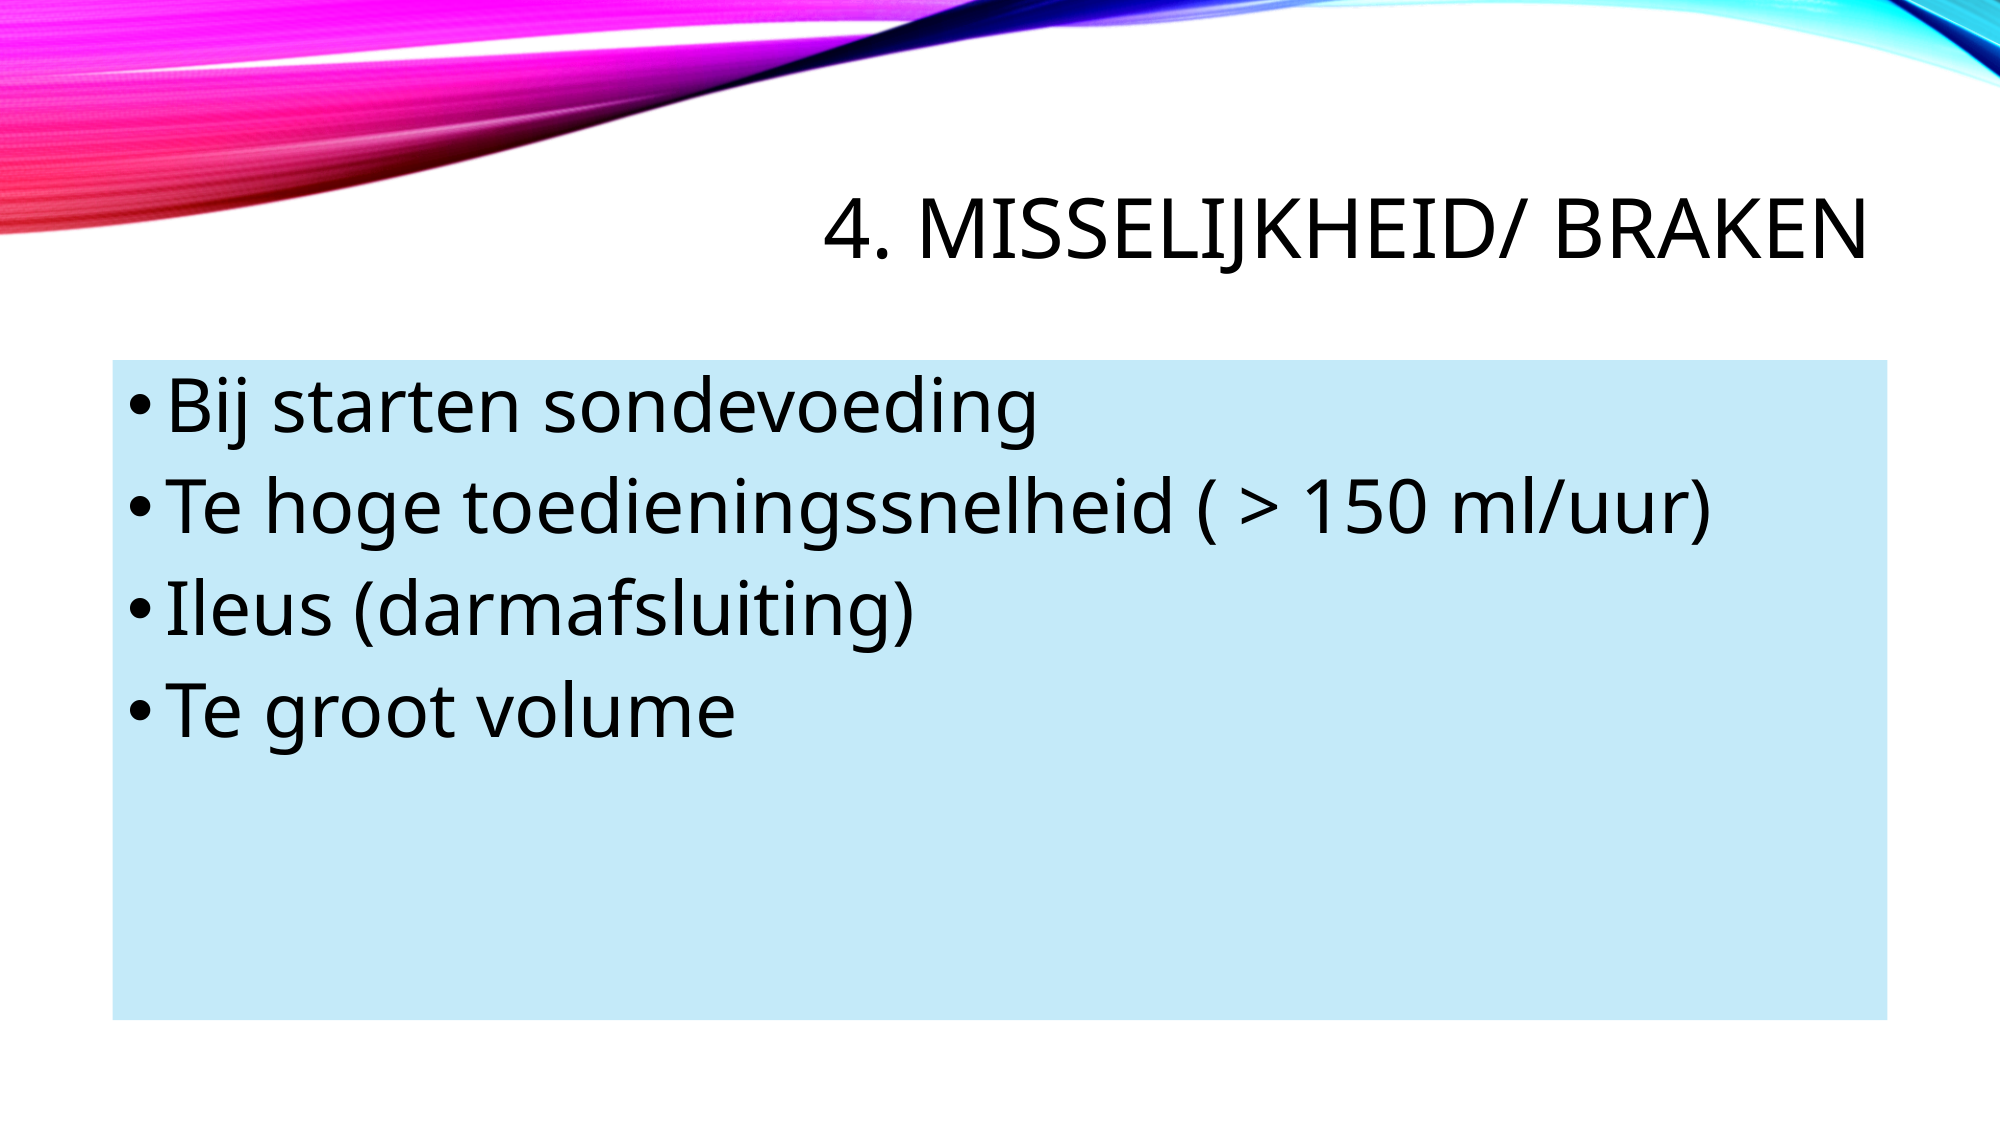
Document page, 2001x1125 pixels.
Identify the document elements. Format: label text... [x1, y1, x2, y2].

list Bij starten sondevoeding Te hoge toedieningssnelheid ( > 150 ml/uur) Ileus (darmafsluiting) Te groot volume [112, 360, 1888, 1021]
title 4. misselijkheid/ braken [474, 125, 1888, 338]
picture [0, 0, 2000, 237]
picture [1910, 0, 2000, 45]
picture [1890, 0, 2000, 75]
